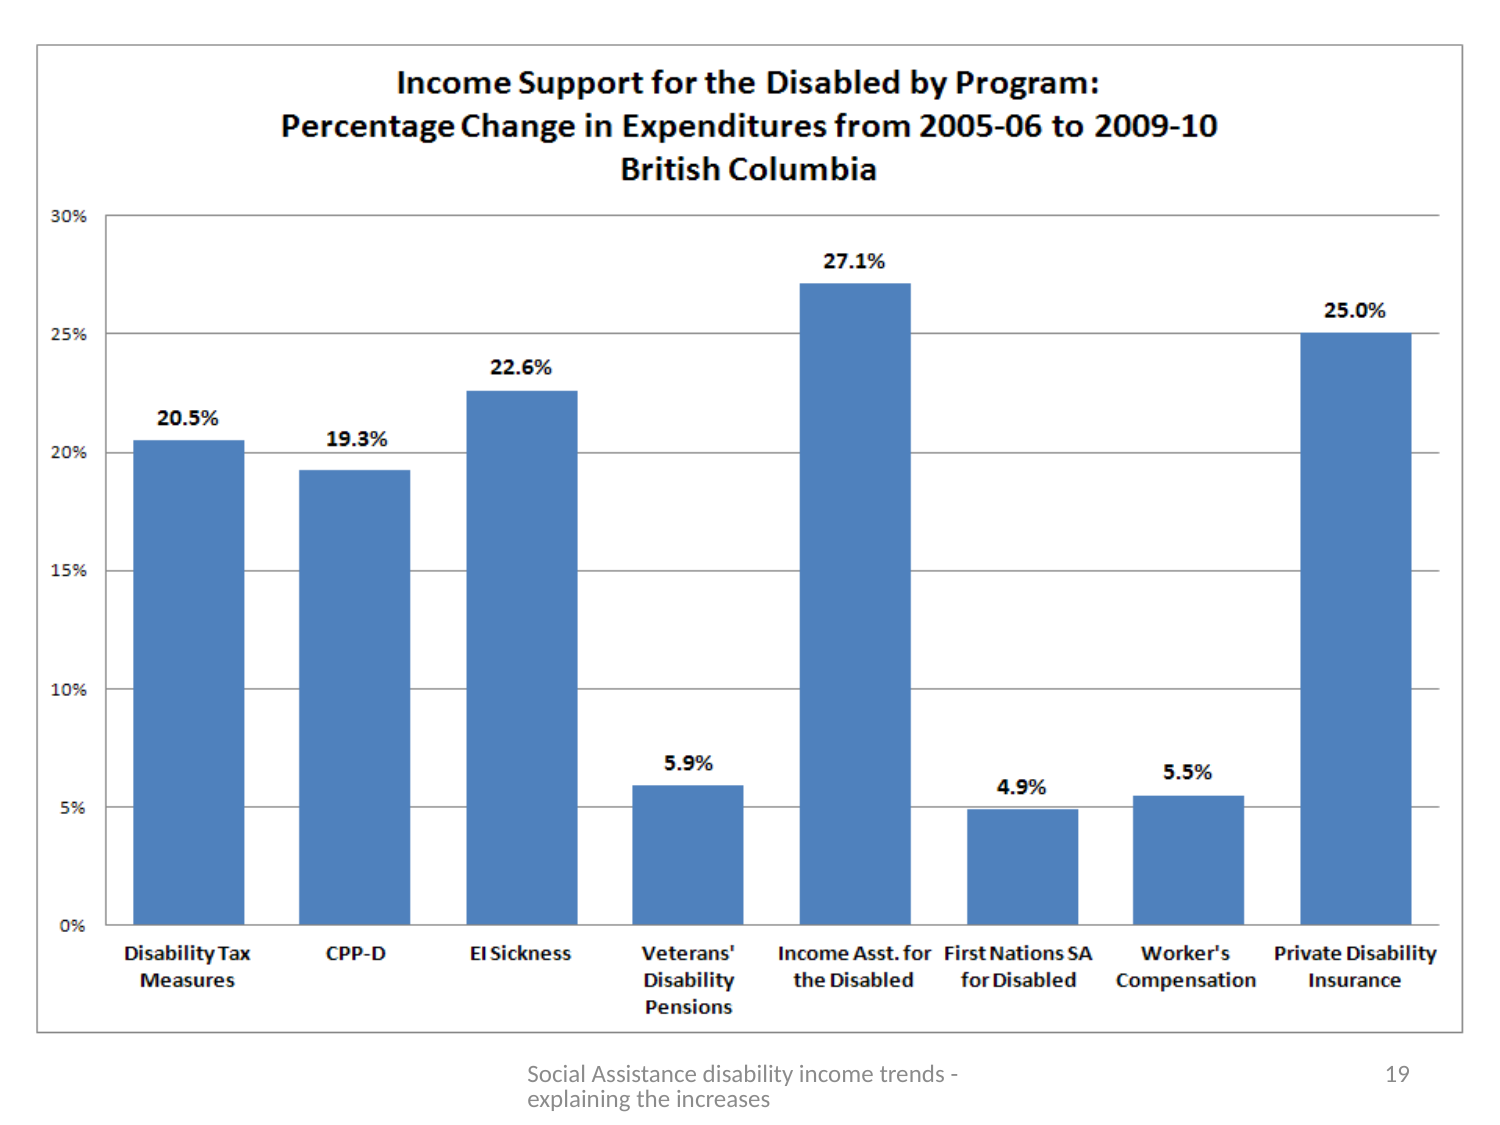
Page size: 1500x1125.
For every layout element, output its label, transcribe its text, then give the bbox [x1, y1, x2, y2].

footer Social Assistance disability income trends - explaining the increases [512, 1045, 988, 1103]
slide_number 19 [1074, 1045, 1425, 1103]
picture [35, 43, 1465, 1036]
